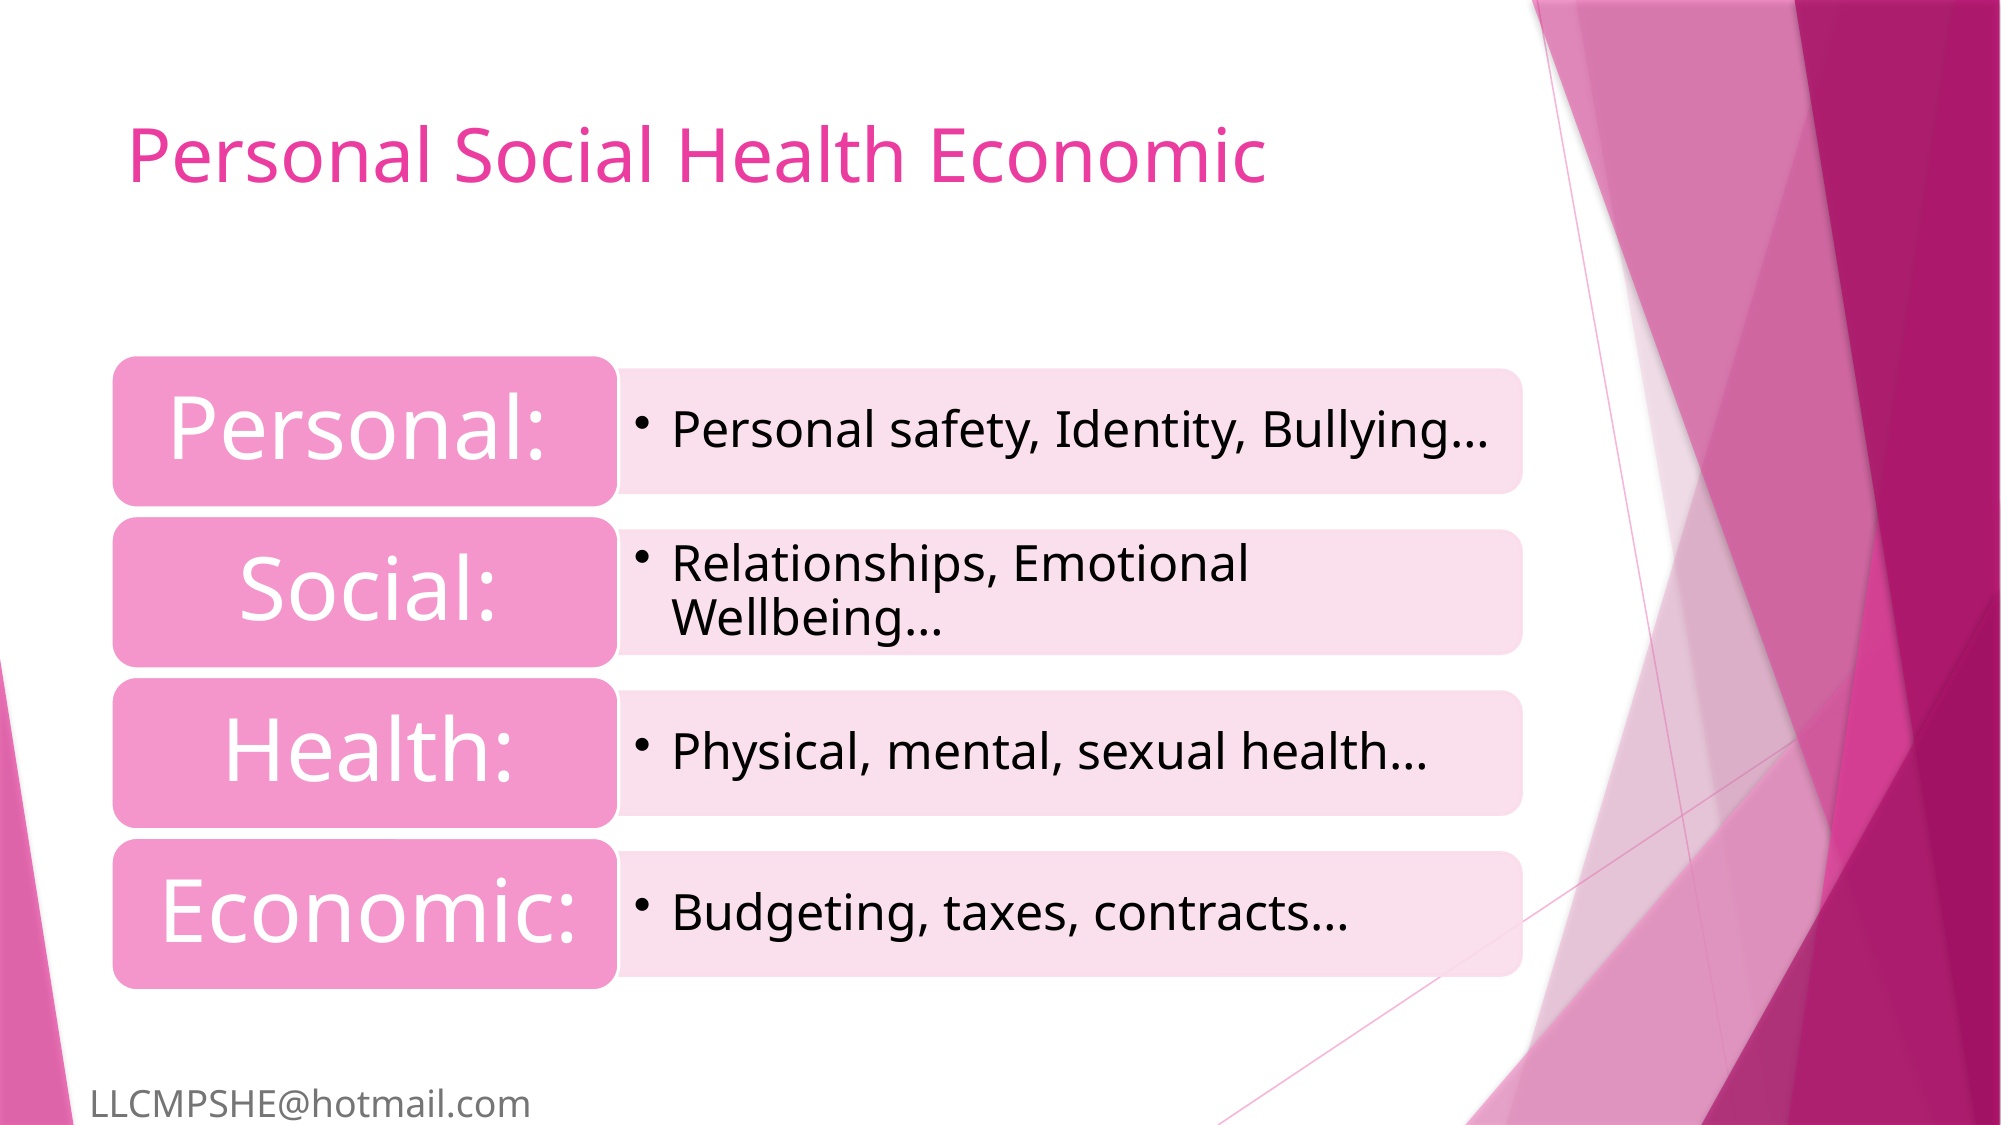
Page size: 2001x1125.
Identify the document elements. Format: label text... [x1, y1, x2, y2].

text_box LLCMPSHE@hotmail.com [74, 1072, 1075, 1125]
title Personal Social Health Economic [111, 99, 1522, 317]
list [110, 353, 1522, 992]
